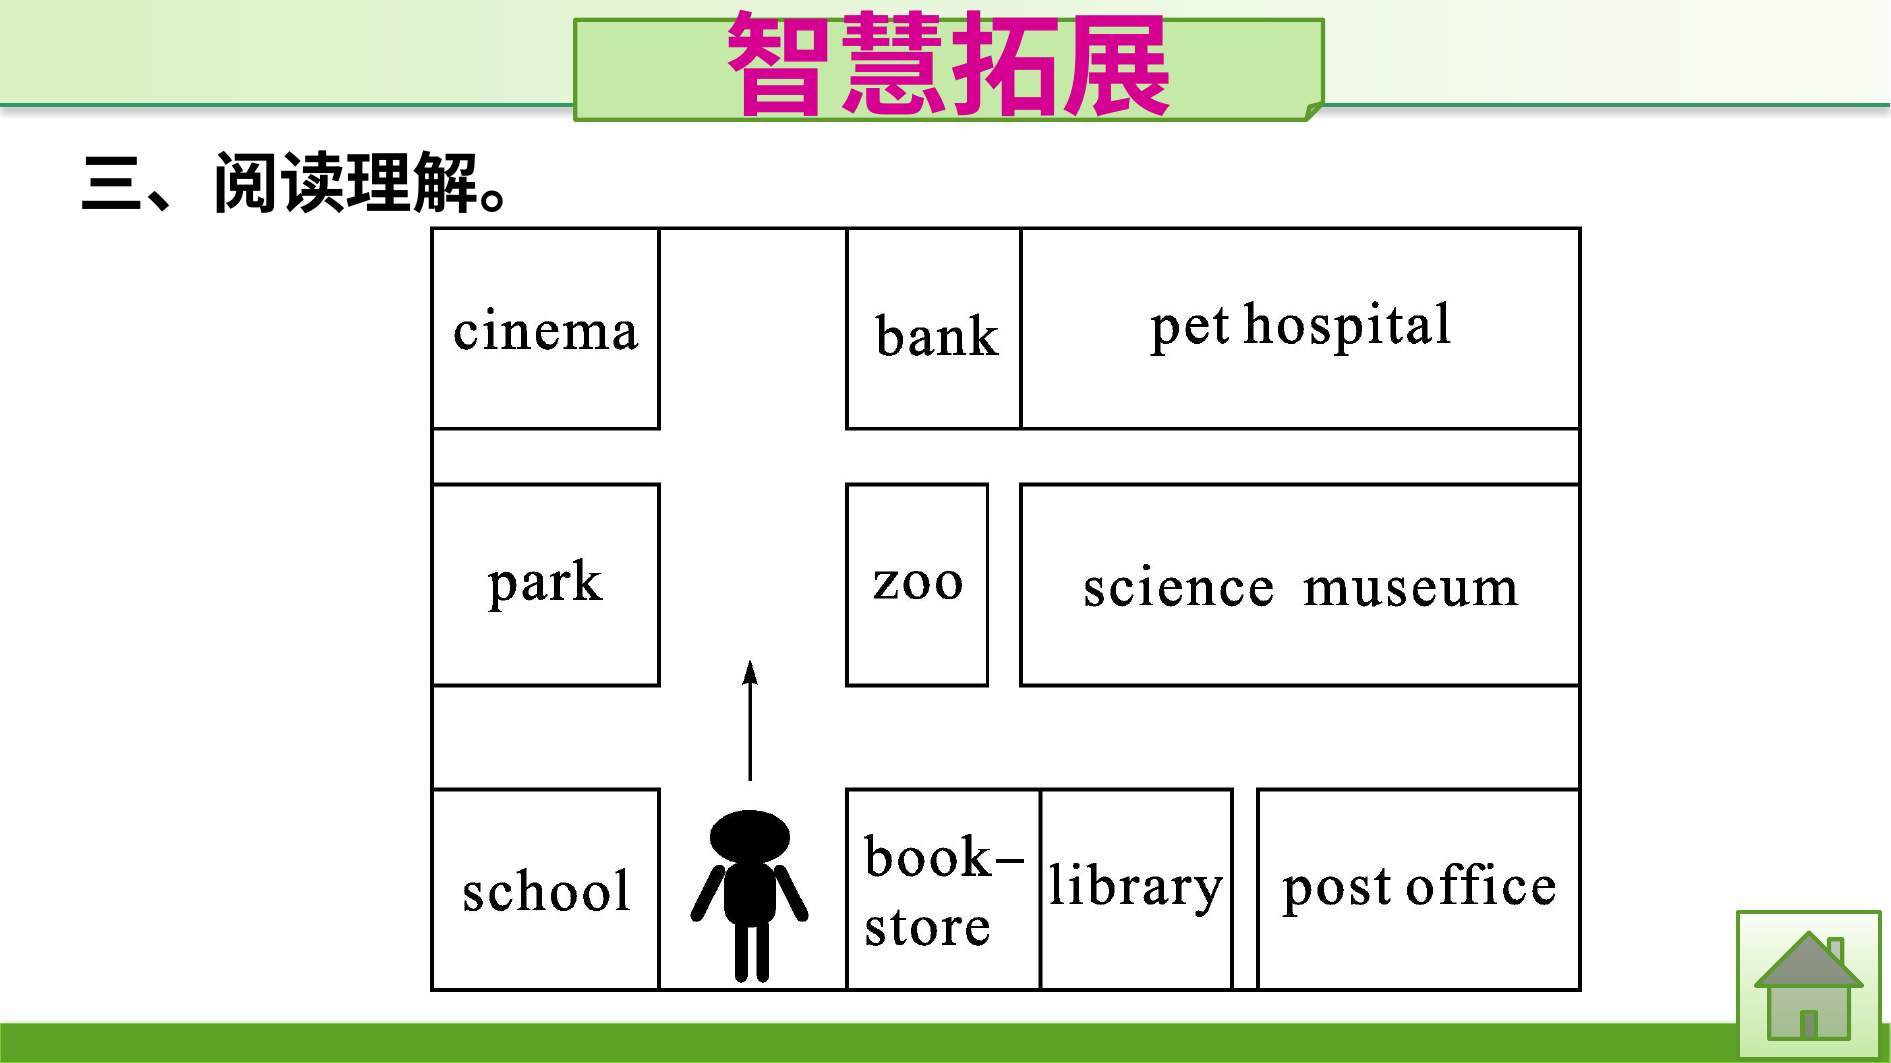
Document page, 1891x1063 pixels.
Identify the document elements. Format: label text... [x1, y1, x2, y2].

text_box 智慧拓展 [573, 17, 1326, 116]
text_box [59, 117, 1584, 994]
